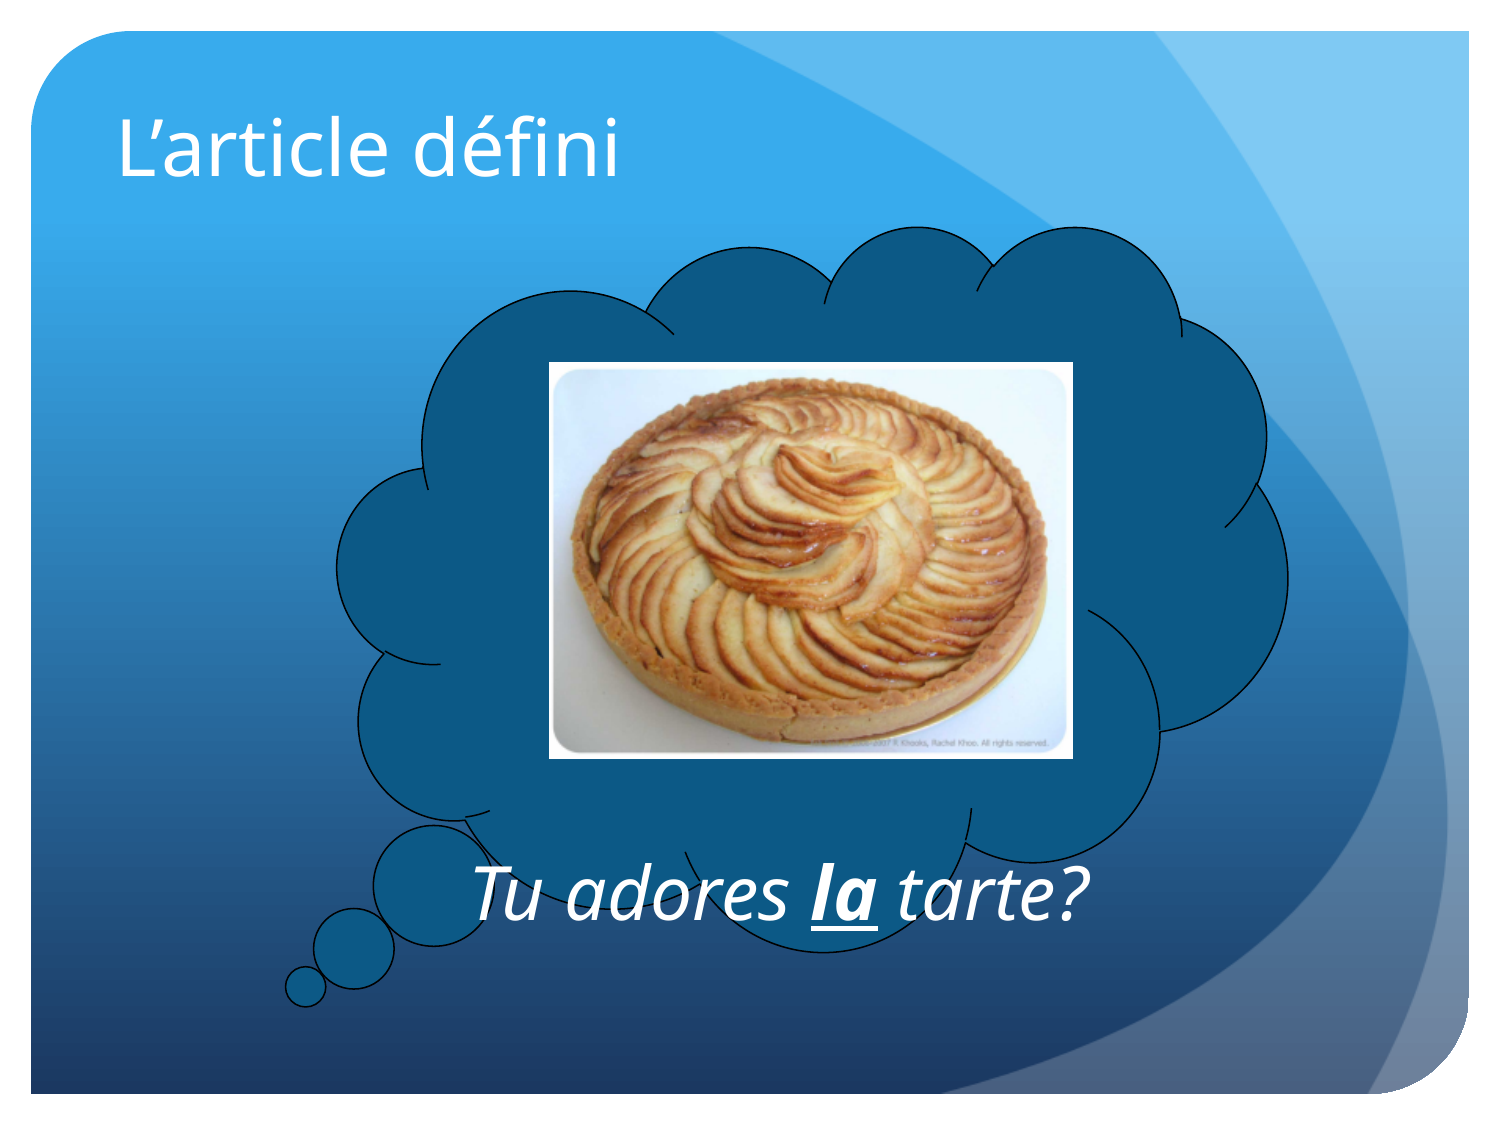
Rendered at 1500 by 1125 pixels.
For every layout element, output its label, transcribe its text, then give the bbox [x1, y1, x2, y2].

text_box [285, 950, 395, 1007]
picture [24, 30, 1473, 1094]
text_box [336, 227, 1288, 837]
title L’article défini [100, 37, 1438, 200]
list Tu adores la tarte? [141, 837, 1417, 950]
